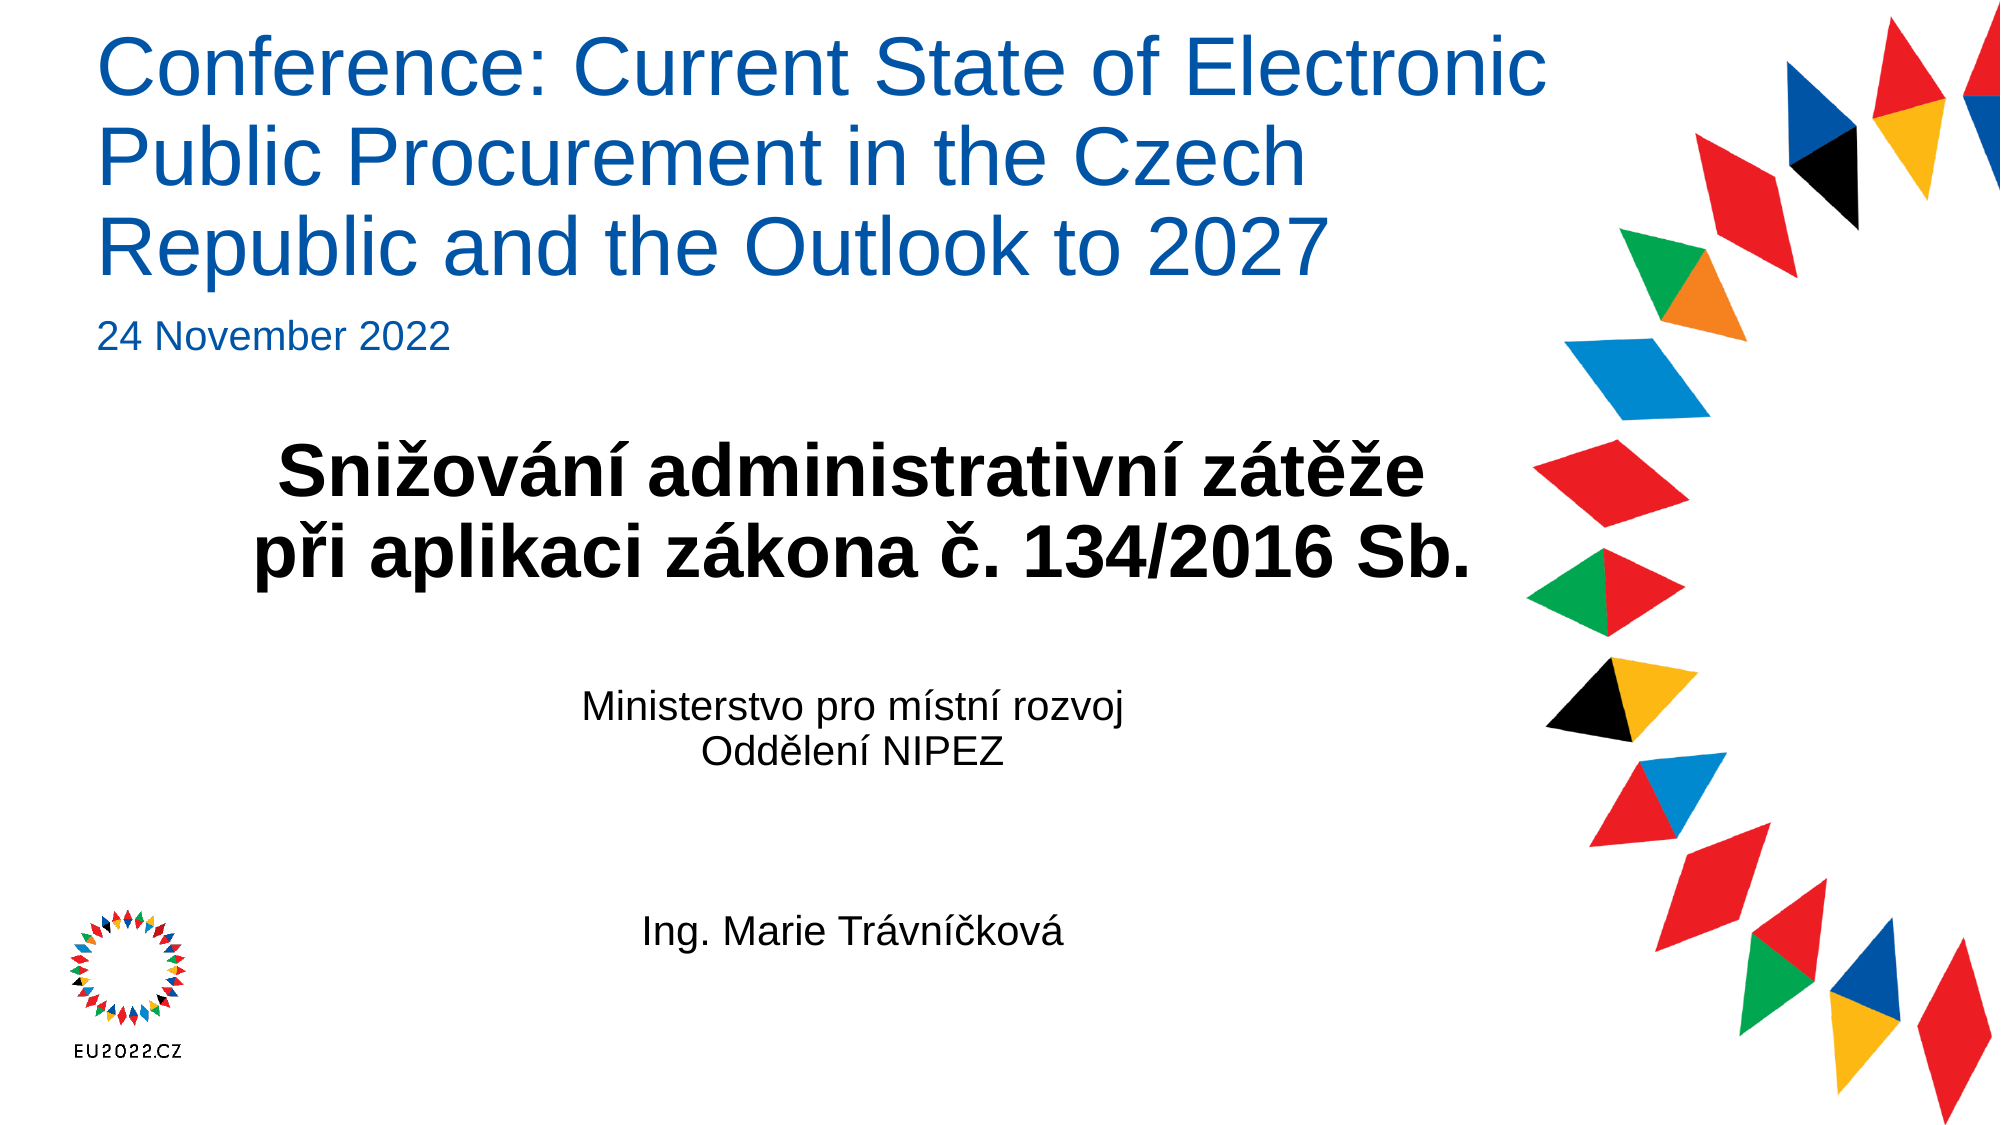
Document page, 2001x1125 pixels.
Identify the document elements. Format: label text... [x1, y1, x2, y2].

picture [1526, 1, 2000, 1125]
picture [69, 909, 186, 1058]
title Snižování administrativní zátěže při aplikaci zákona č. 134/2016 Sb. Ministerstvo pro místní rozvoj Oddělení NIPEZ Ing. Marie Trávníčková [208, 421, 1497, 1058]
subtitle Conference: Current State of Electronic Public Procurement in the Czech Republic and the Outlook to 2027 24 November 2022 [81, 16, 1526, 296]
